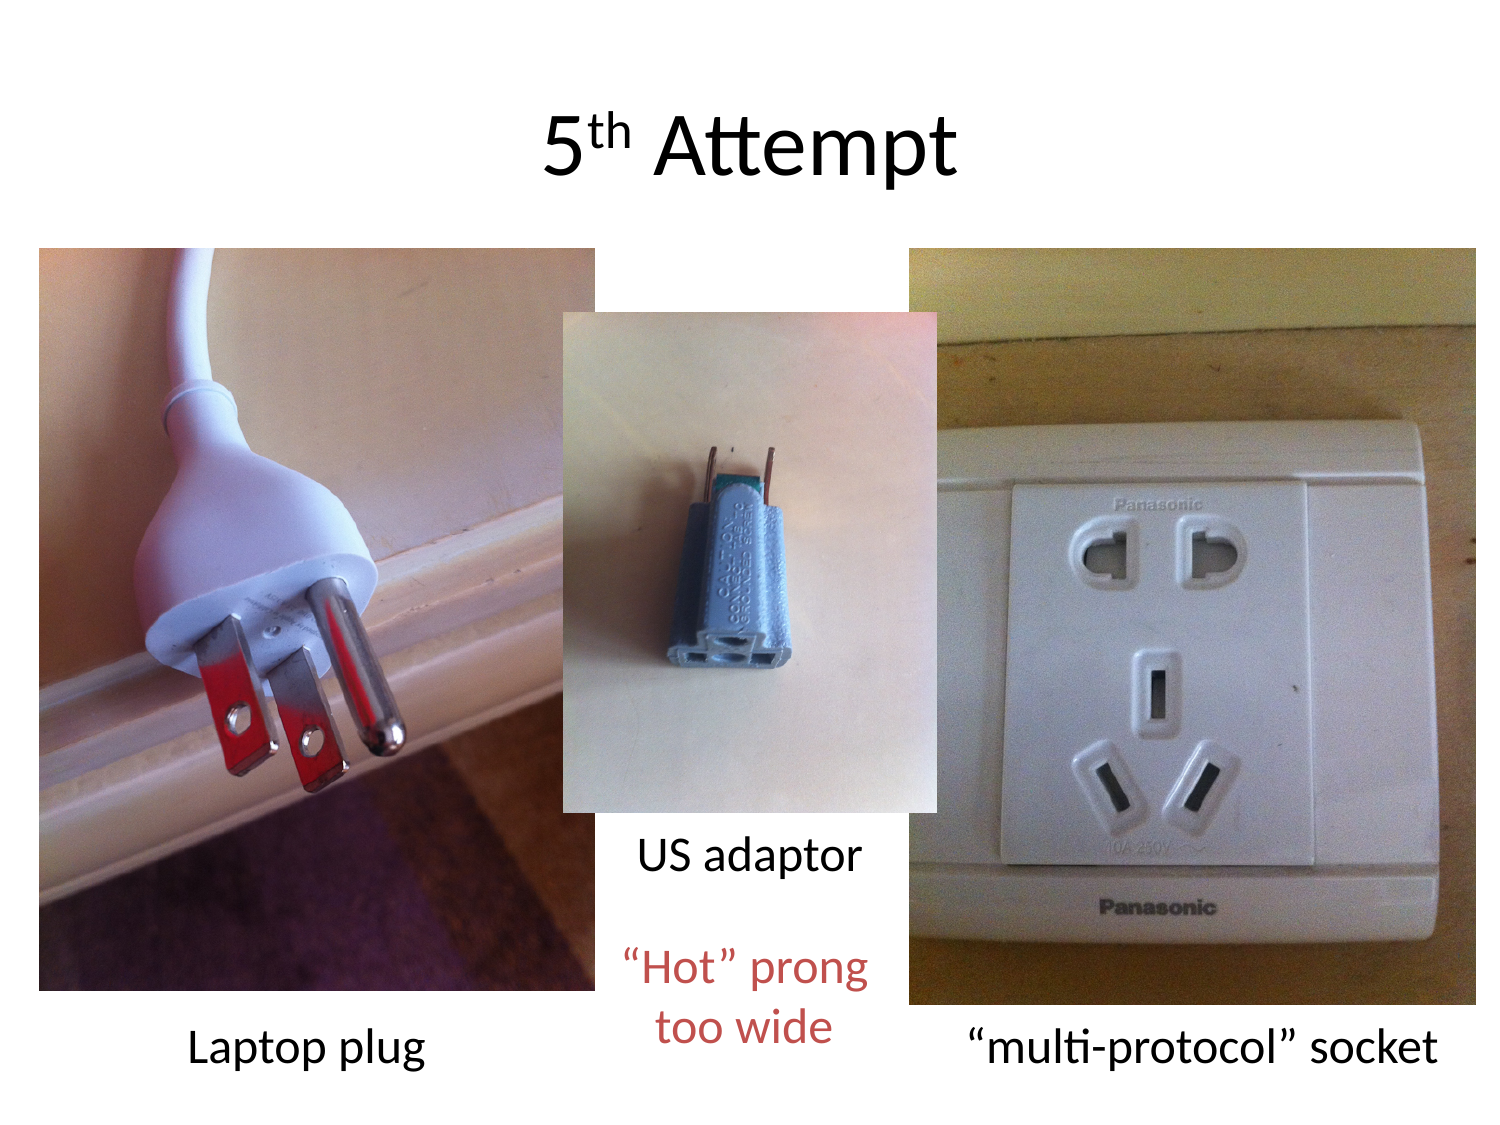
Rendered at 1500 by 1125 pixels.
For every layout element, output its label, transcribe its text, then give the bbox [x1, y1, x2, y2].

title 5th Attempt [75, 45, 1425, 233]
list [0, 247, 908, 991]
text_box Laptop plug [172, 1006, 441, 1081]
picture [562, 247, 1476, 1006]
text_box “Hot” prong too wide [605, 1000, 884, 1061]
text_box “multi-protocol” socket [950, 1014, 1454, 1081]
